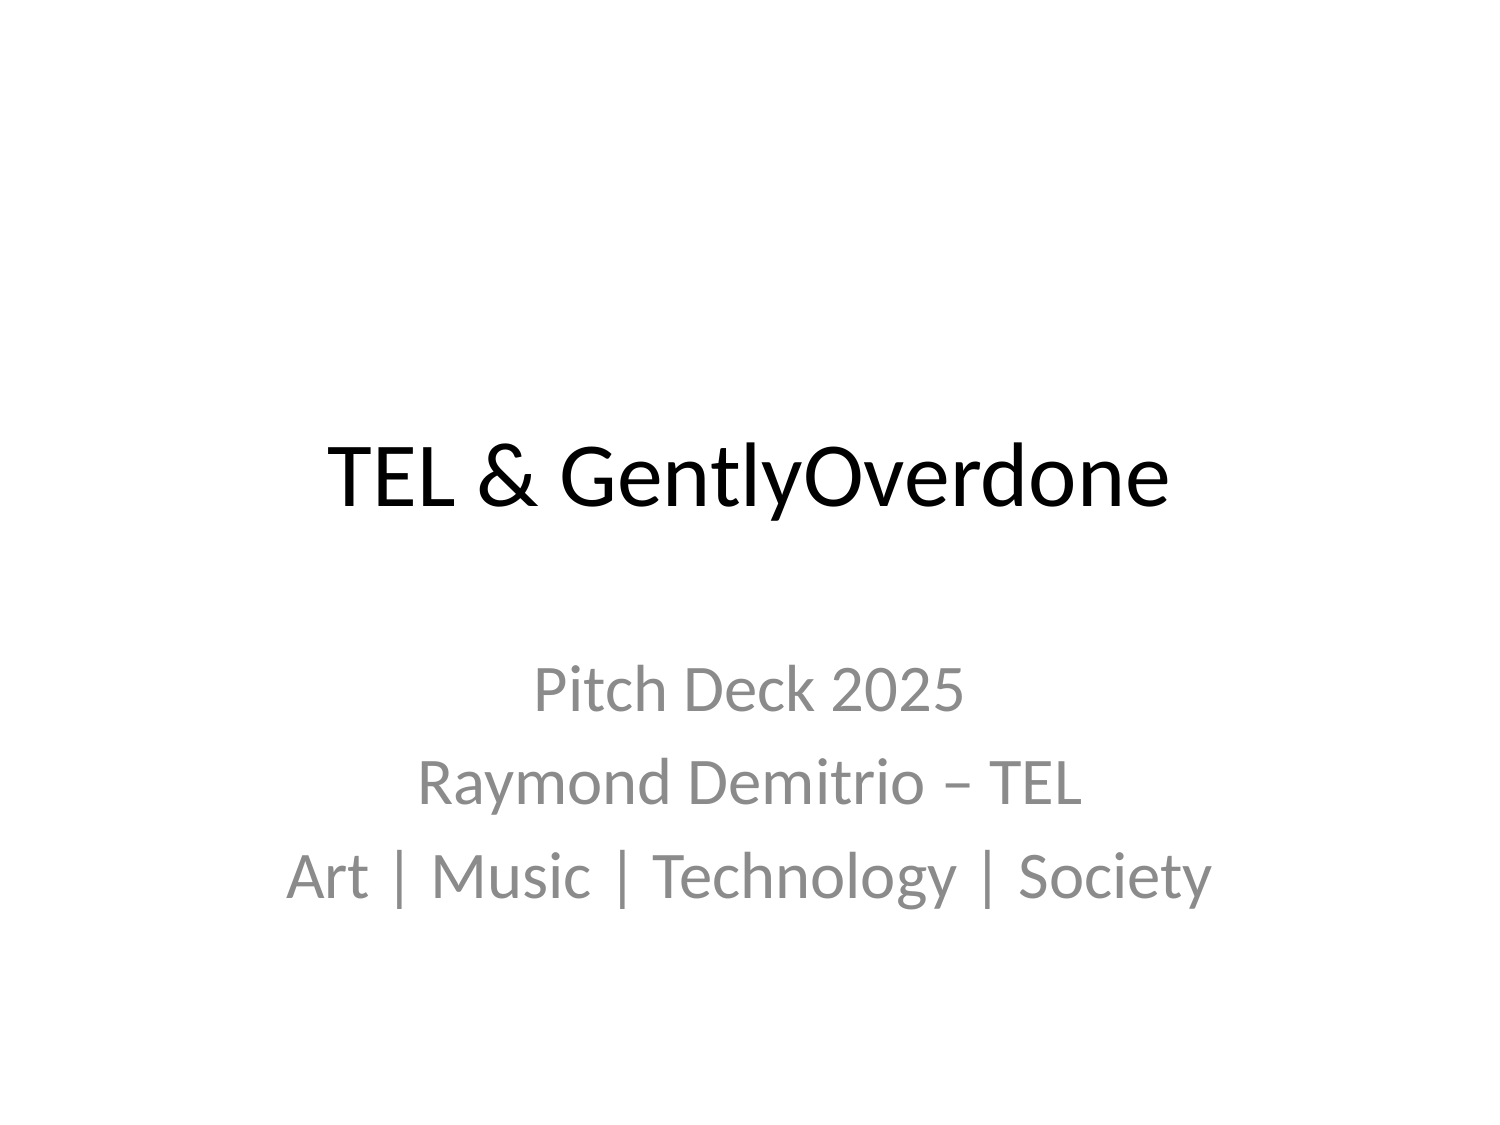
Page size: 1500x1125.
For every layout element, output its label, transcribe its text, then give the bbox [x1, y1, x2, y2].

title TEL & GentlyOverdone [112, 349, 1388, 591]
subtitle Pitch Deck 2025 Raymond Demitrio – TEL Art | Music | Technology | Society [225, 637, 1275, 925]
